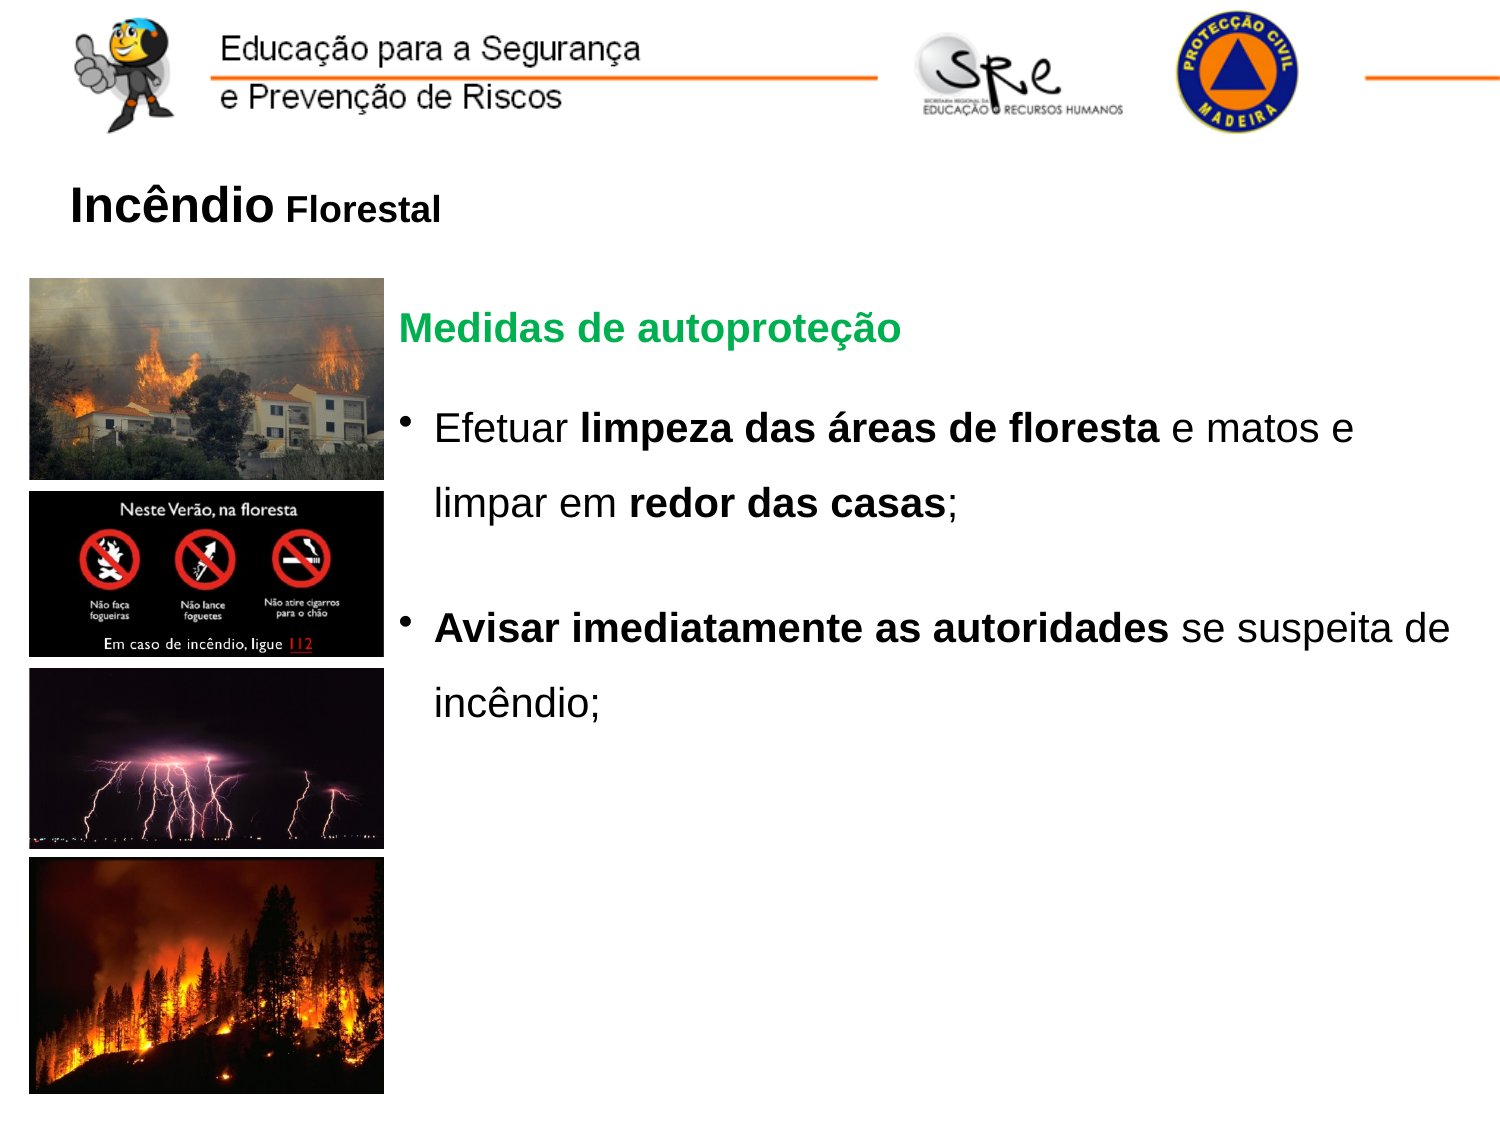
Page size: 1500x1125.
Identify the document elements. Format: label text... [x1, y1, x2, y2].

text_box Medidas de autoproteção Efetuar limpeza das áreas de floresta e matos e limpar em redor das casas; Avisar imediatamente as autoridades se suspeita de incêndio; [383, 268, 1471, 734]
text_box Incêndio Florestal [54, 165, 457, 240]
picture [0, 0, 1500, 1125]
